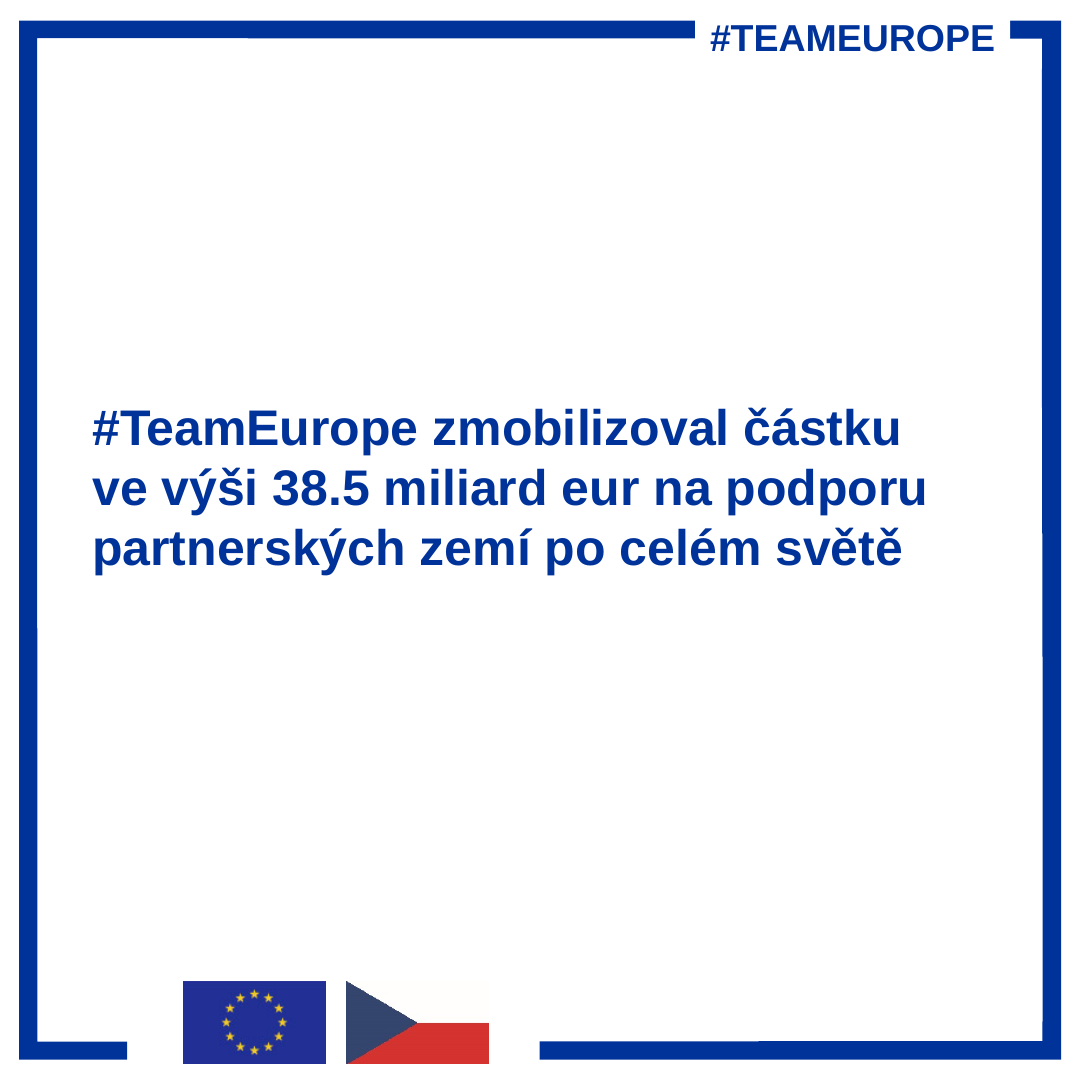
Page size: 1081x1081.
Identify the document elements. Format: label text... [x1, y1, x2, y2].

text_box #TeamEurope zmobilizoval částku ve výši 38.5 miliard eur na podporu partnerských zemí po celém světě [77, 388, 950, 583]
picture [182, 980, 327, 1065]
picture [345, 980, 490, 1065]
